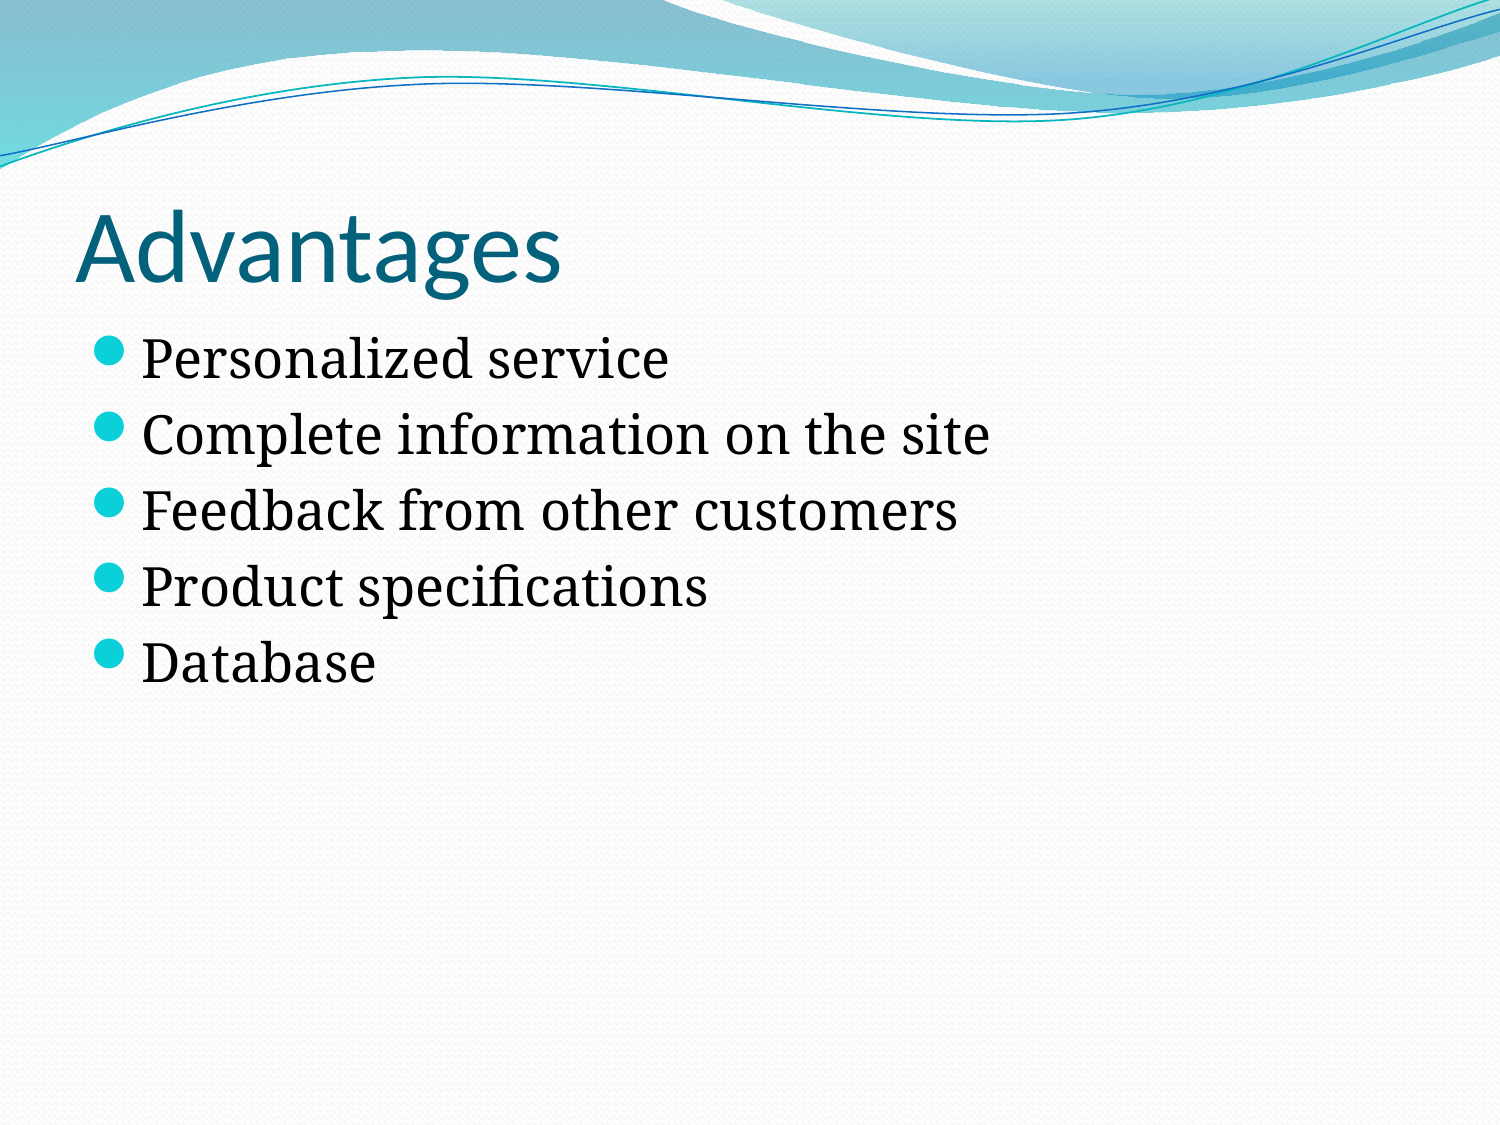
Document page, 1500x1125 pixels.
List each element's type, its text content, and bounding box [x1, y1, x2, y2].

list Personalized service Complete information on the site Feedback from other customers Product specifications Database [75, 317, 1425, 1038]
title Advantages [75, 115, 1425, 303]
